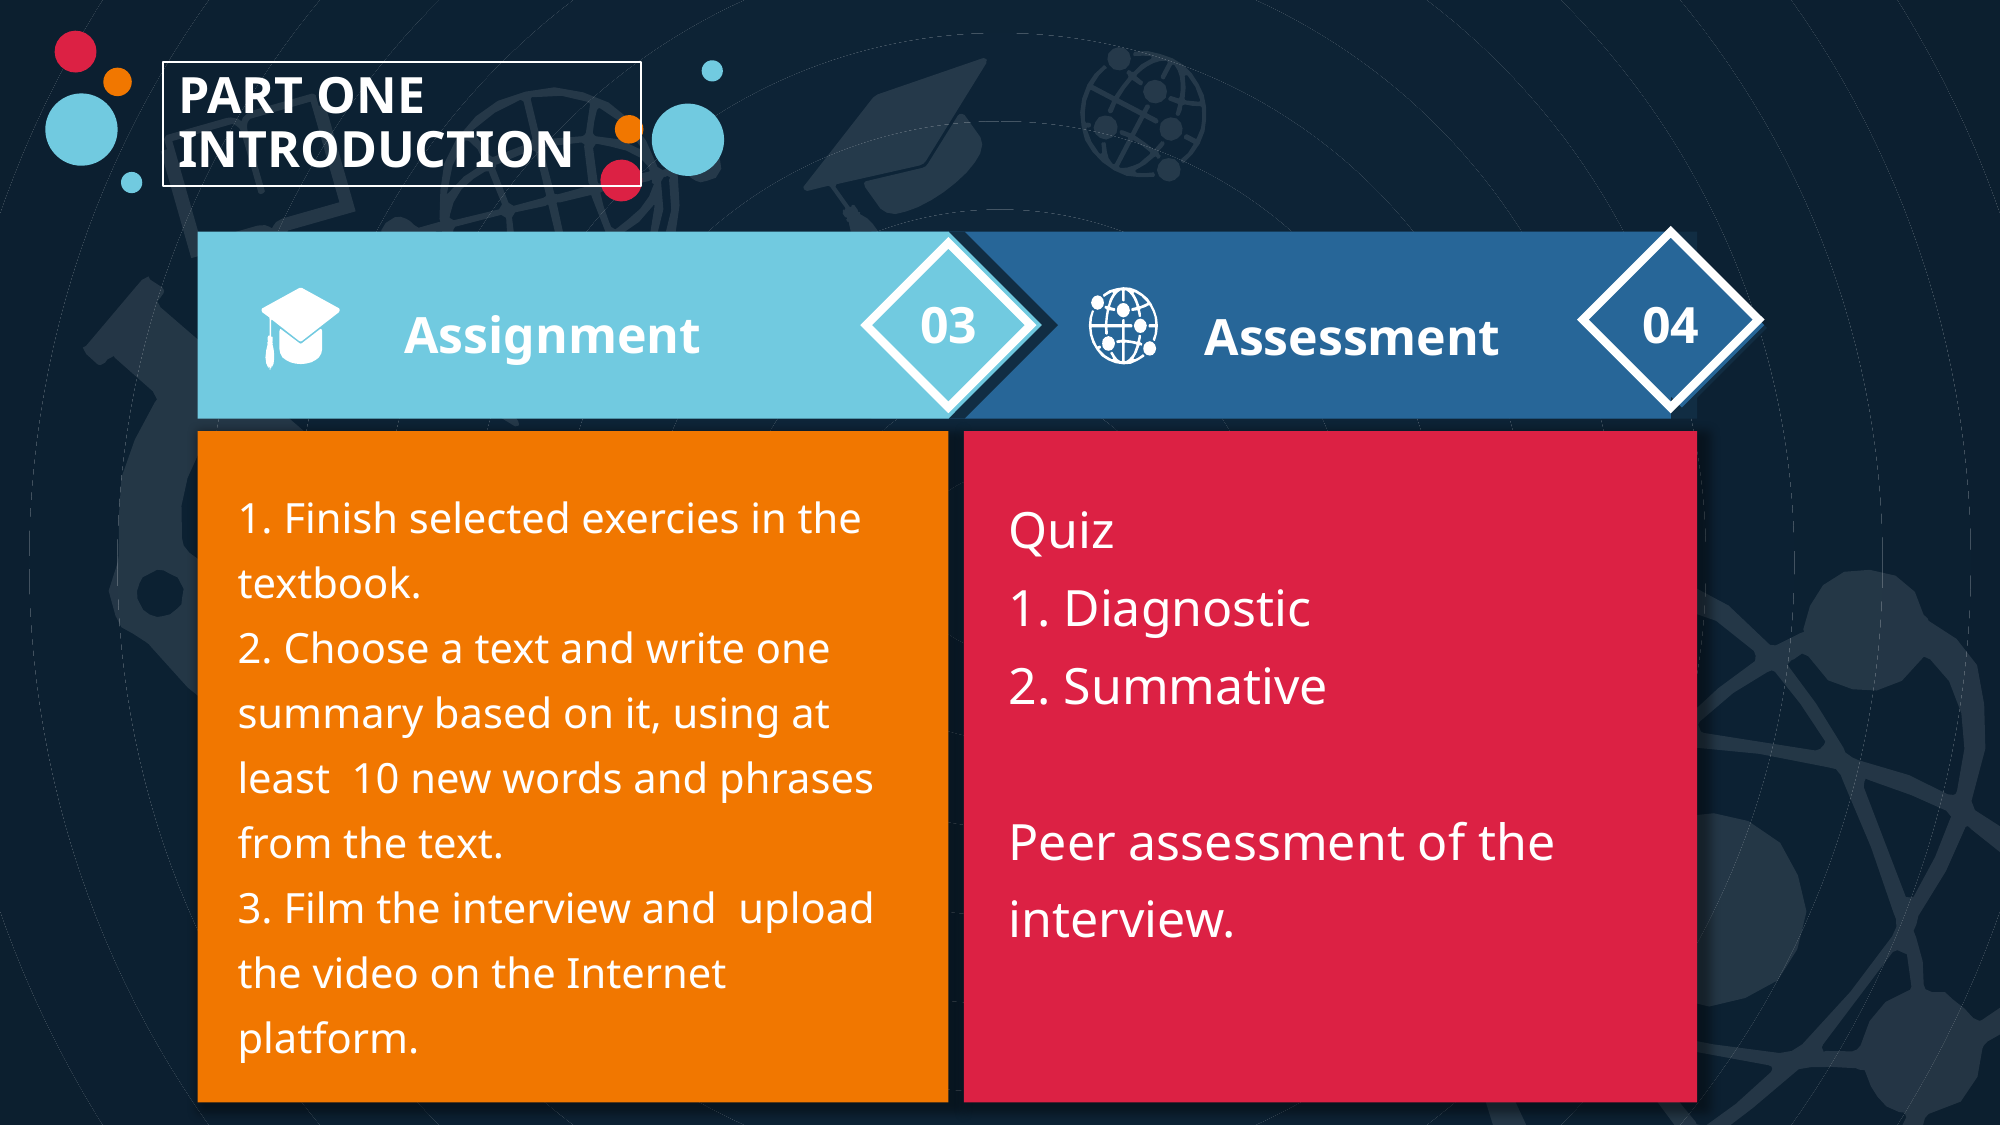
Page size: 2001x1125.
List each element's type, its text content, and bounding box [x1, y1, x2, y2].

list PART ONE INTRODUCTION [162, 61, 642, 187]
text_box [197, 431, 949, 1103]
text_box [197, 231, 1031, 419]
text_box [1031, 231, 1745, 419]
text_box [949, 431, 1698, 1103]
